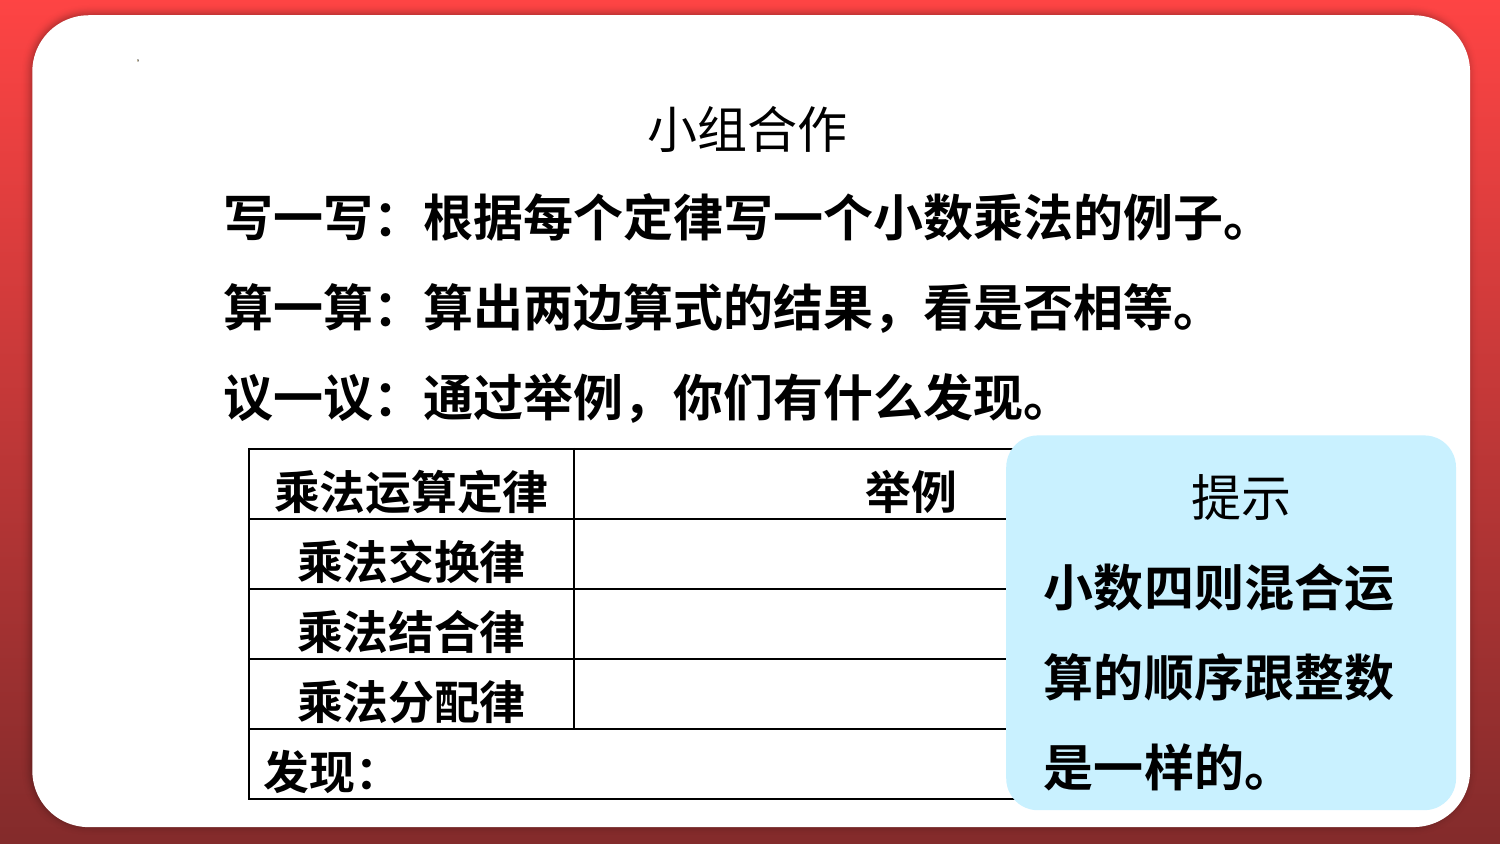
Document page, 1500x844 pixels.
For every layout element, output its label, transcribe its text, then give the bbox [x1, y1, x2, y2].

table_cell 乘法分配律 [250, 660, 573, 728]
table_cell 乘法结合律 [250, 590, 573, 658]
text_box 写一写：根据每个定律写一个小数乘法的例子。 算一算：算出两边算式的结果，看是否相等。 议一议：通过举例，你们有什么发现。 [208, 149, 1289, 435]
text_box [1006, 429, 1457, 811]
table_header 乘法运算定律 [250, 450, 573, 518]
table_header 举例 [575, 450, 1006, 518]
table_cell [575, 590, 1006, 658]
text_box 小组合作 [632, 90, 863, 149]
table_cell [575, 660, 1006, 728]
table_cell [575, 520, 1006, 588]
table_cell 乘法交换律 [250, 520, 573, 588]
table_cell 发现： [250, 730, 1006, 798]
